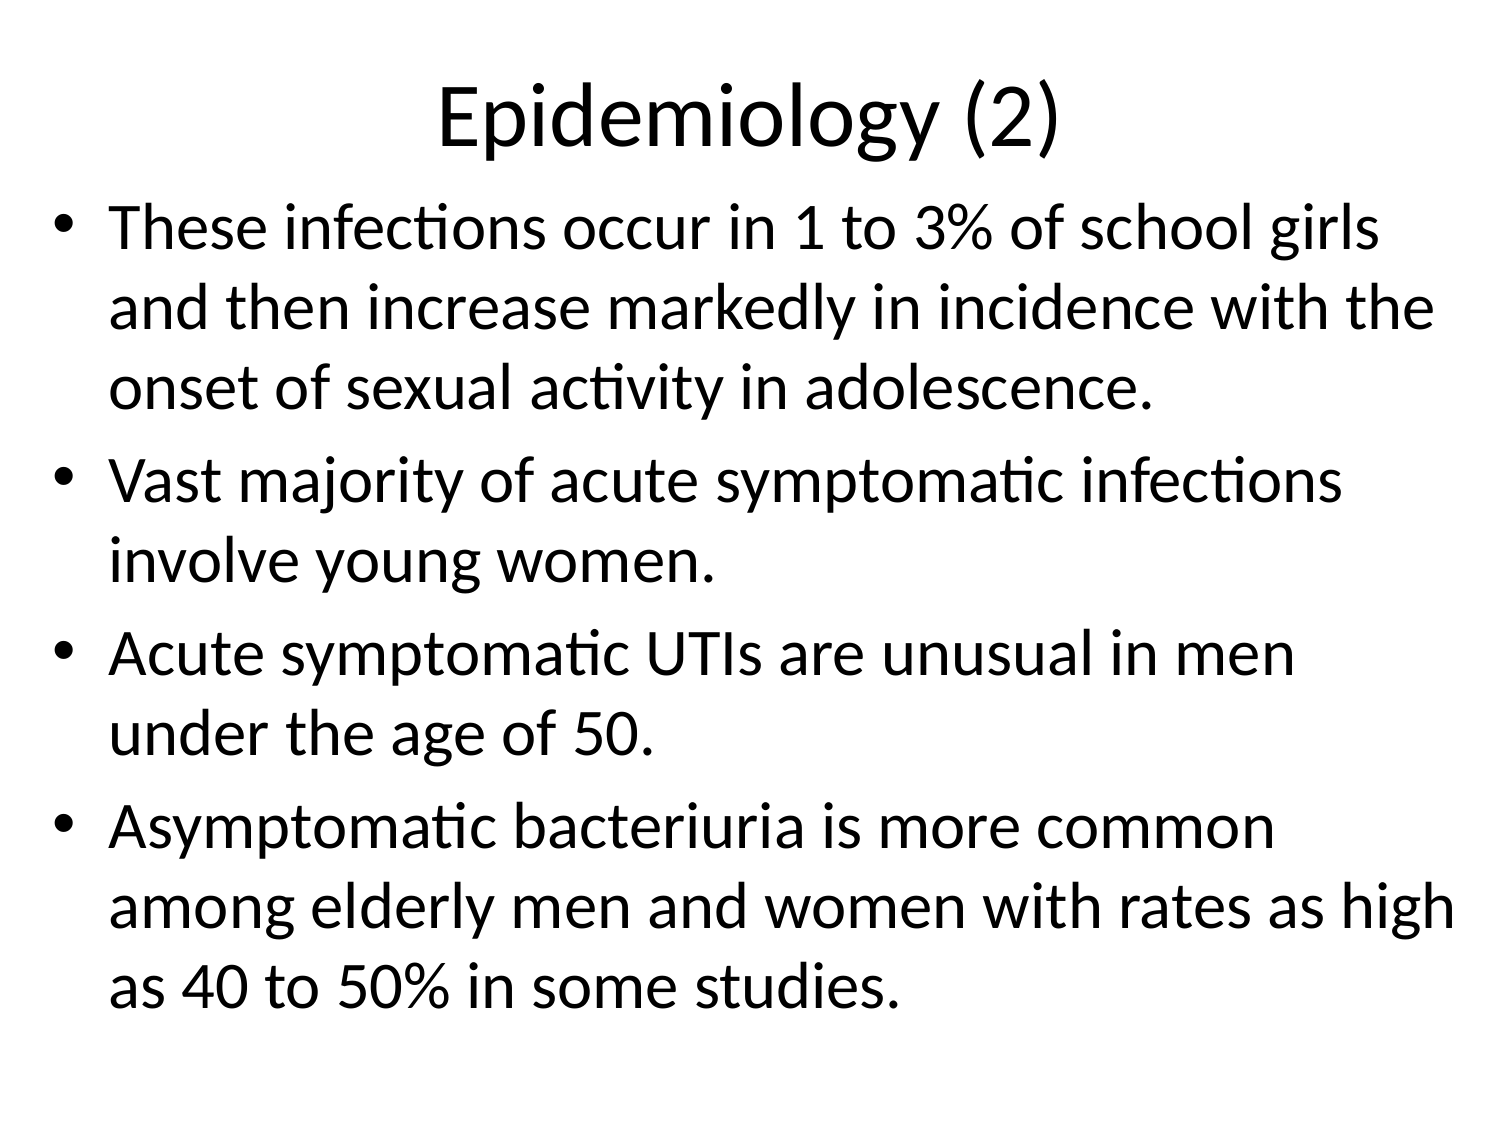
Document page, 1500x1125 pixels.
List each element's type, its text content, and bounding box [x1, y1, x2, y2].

title Epidemiology (2) [75, 45, 1425, 174]
list These infections occur in 1 to 3% of school girls and then increase markedly in incidence with the onset of sexual activity in adolescence. Vast majority of acute symptomatic infections involve young women. Acute symptomatic UTIs are unusual in men under the age of 50. Asymptomatic bacteriuria is more common among elderly men and women with rates as high as 40 to 50% in some studies. [37, 174, 1475, 1025]
